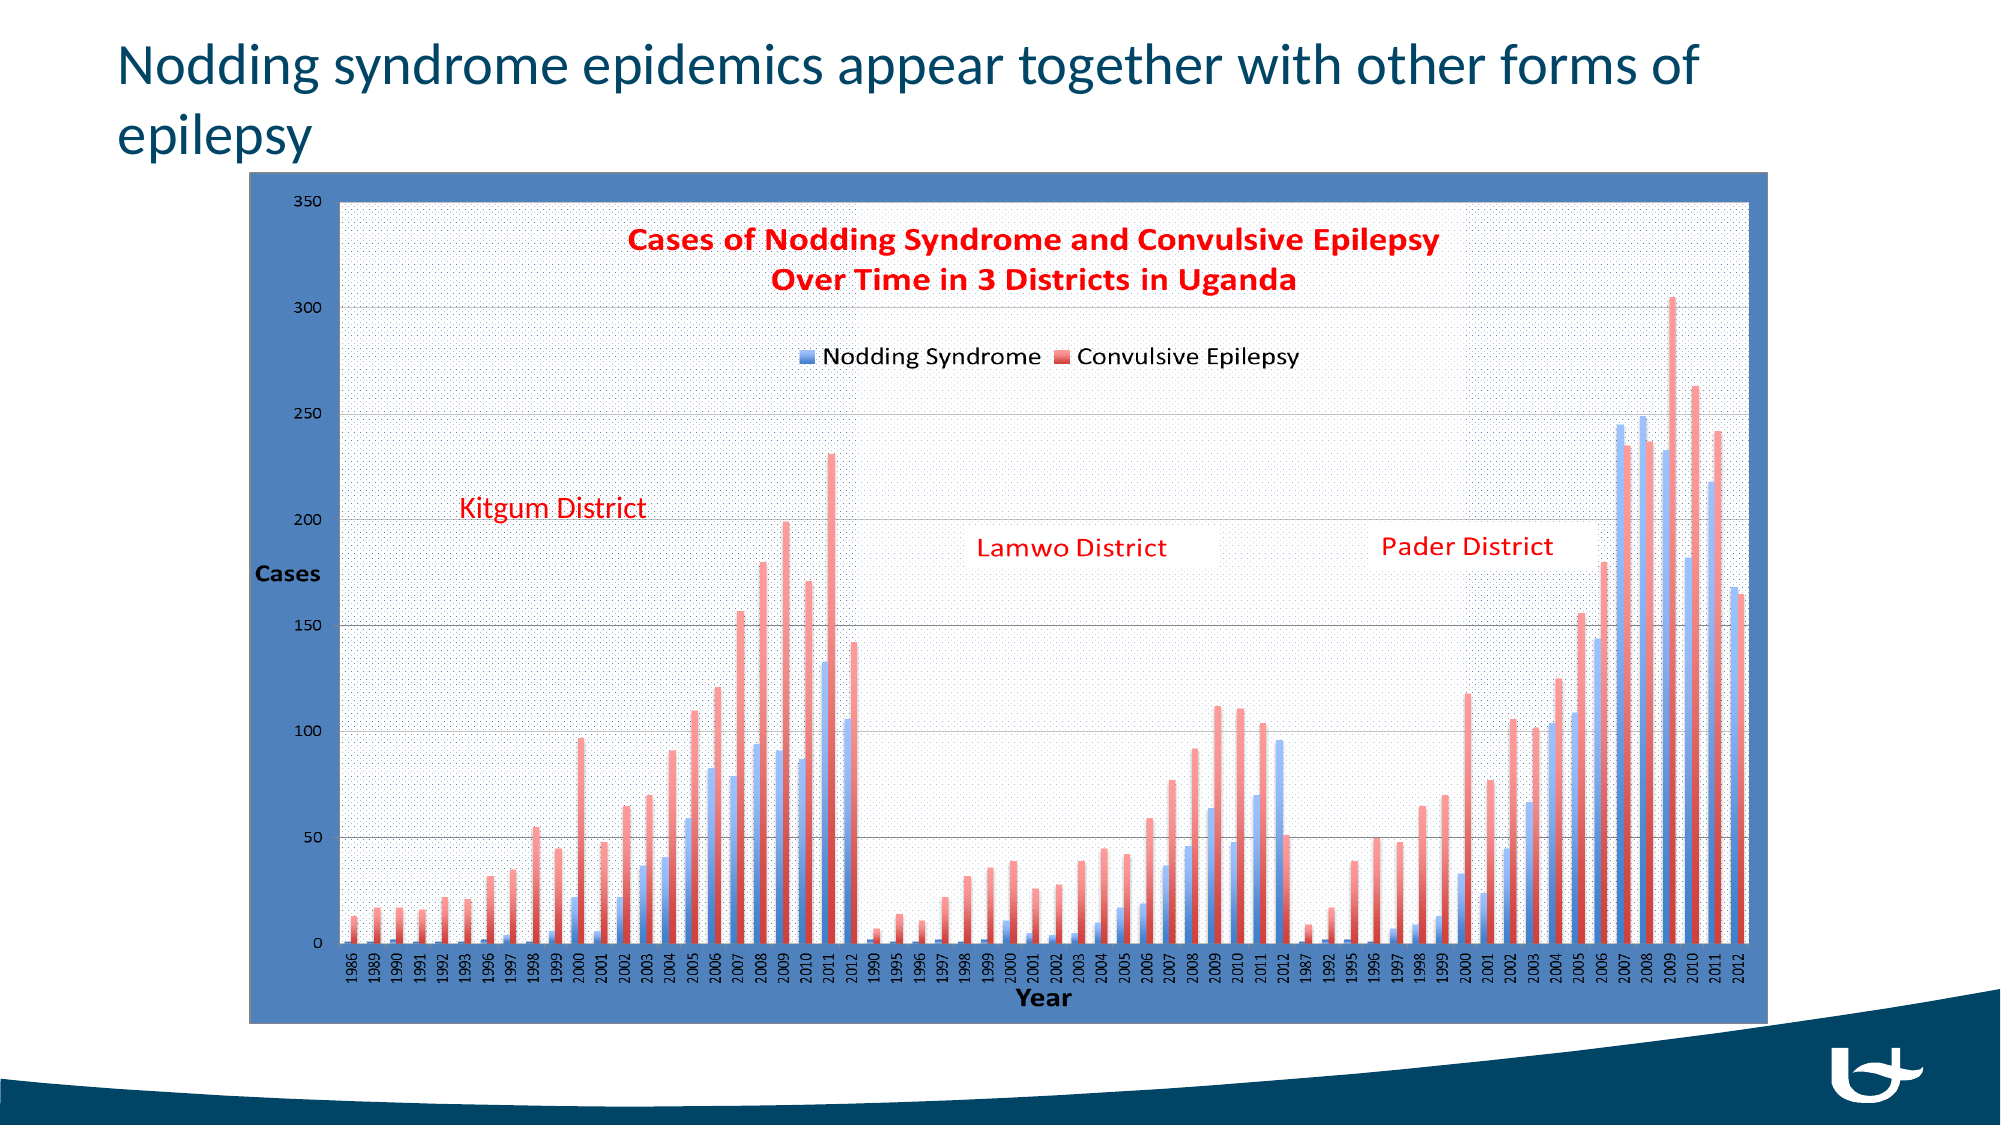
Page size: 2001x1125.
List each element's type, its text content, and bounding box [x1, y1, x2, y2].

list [249, 172, 1768, 1024]
title Nodding syndrome epidemics appear together with other forms of epilepsy [117, 19, 1882, 173]
